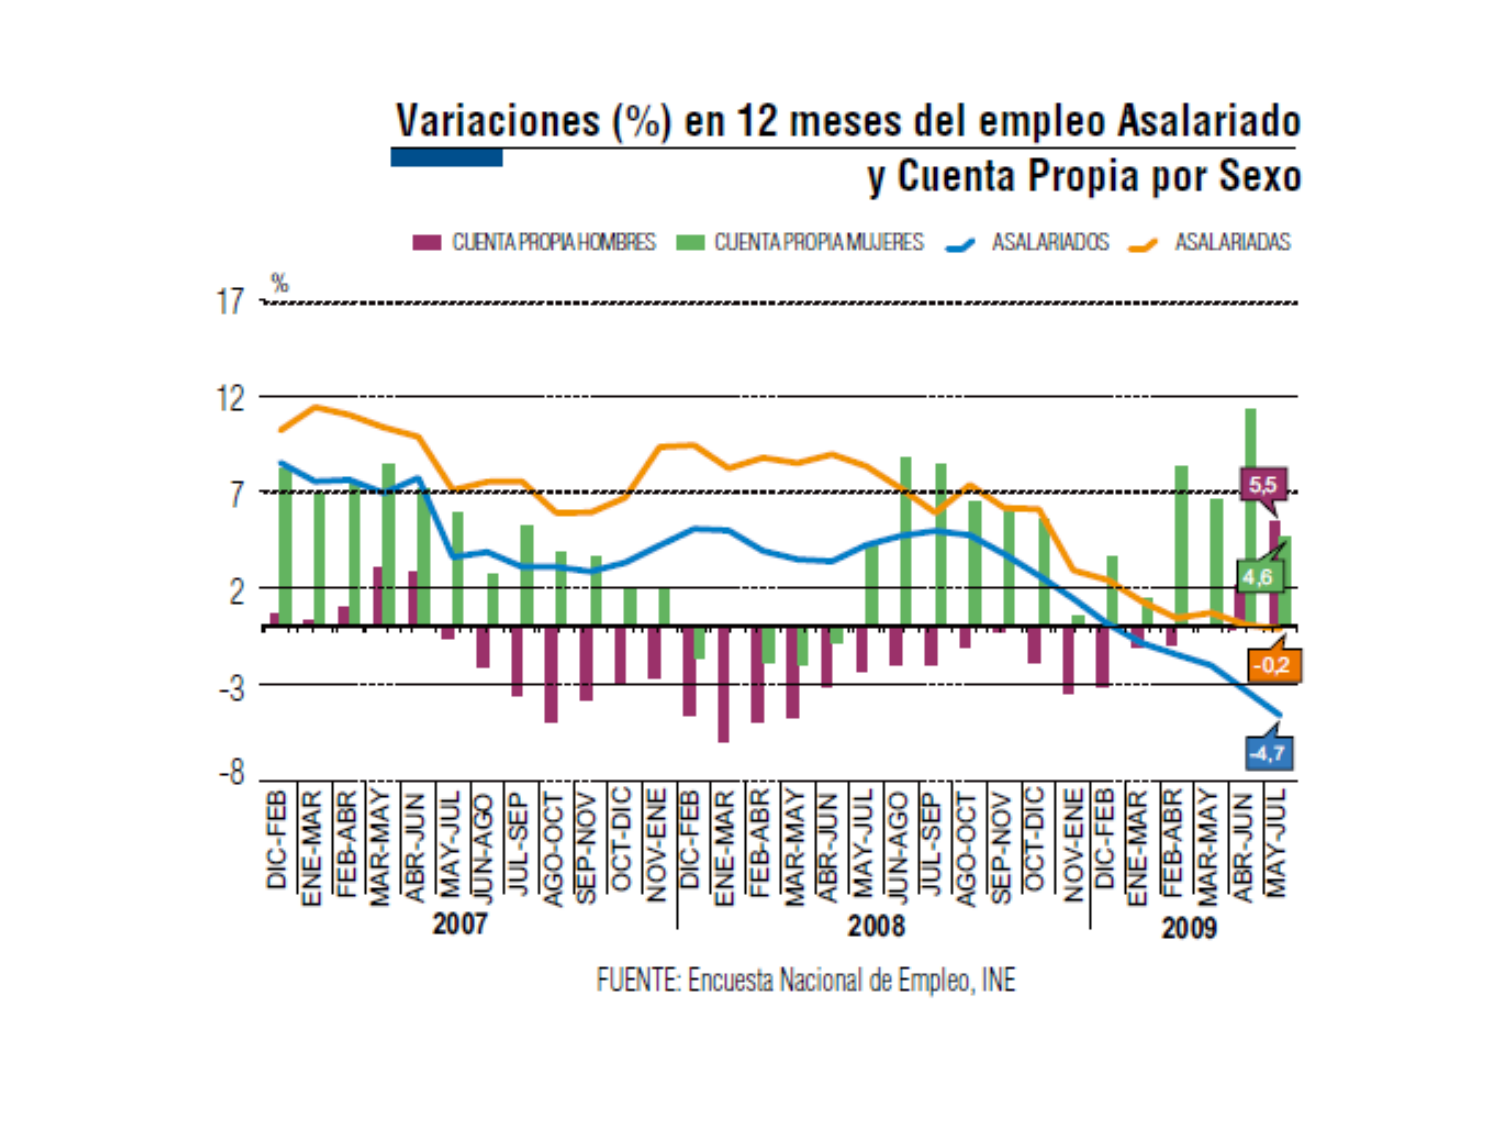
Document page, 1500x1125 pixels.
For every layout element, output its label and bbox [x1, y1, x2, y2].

picture [152, 53, 1360, 1062]
